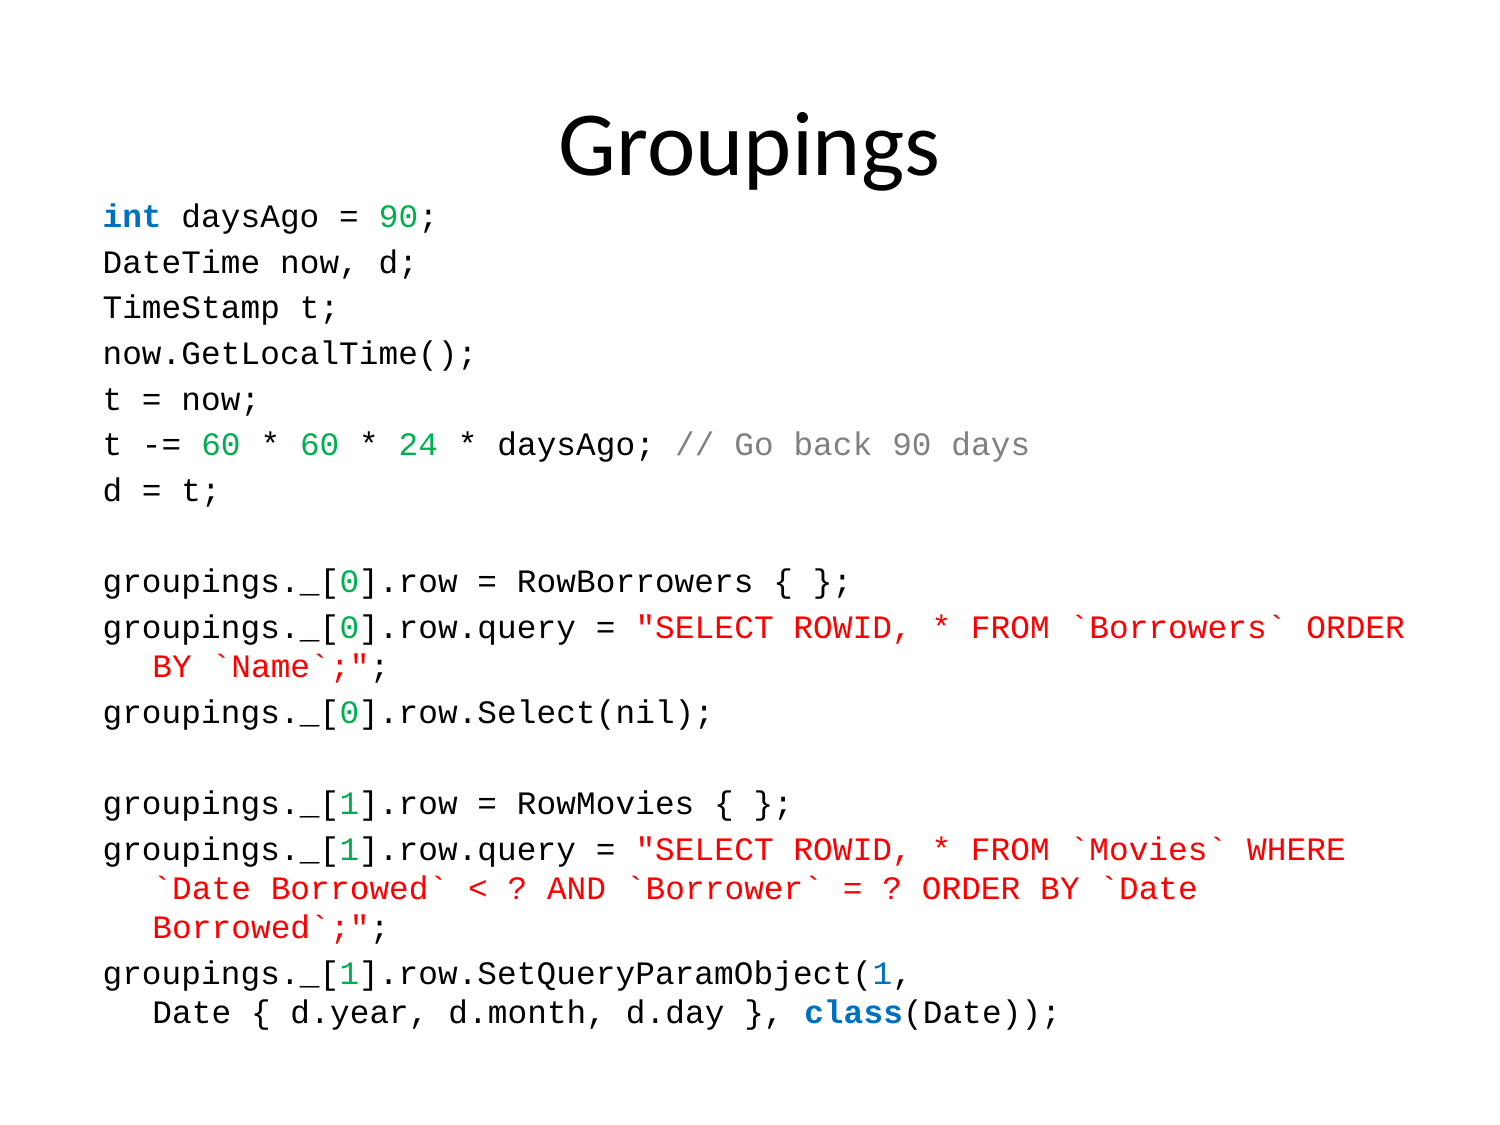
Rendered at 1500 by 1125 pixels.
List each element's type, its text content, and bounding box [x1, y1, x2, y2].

title Groupings [75, 45, 1425, 233]
list int daysAgo = 90; DateTime now, d; TimeStamp t; now.GetLocalTime(); t = now; t -= 60 * 60 * 24 * daysAgo; // Go back 90 days d = t; groupings._[0].row = RowBorrowers { }; groupings._[0].row.query = "SELECT ROWID, * FROM `Borrowers` ORDER BY `Name`;"; groupings._[0].row.Select(nil); groupings._[1].row = RowMovies { }; groupings._[1].row.query = "SELECT ROWID, * FROM `Movies` WHERE `Date Borrowed` < ? AND `Borrower` = ? ORDER BY `Date Borrowed`;"; groupings._[1].row.SetQueryParamObject(1, Date { d.year, d.month, d.day }, class(Date)); [87, 187, 1438, 1050]
